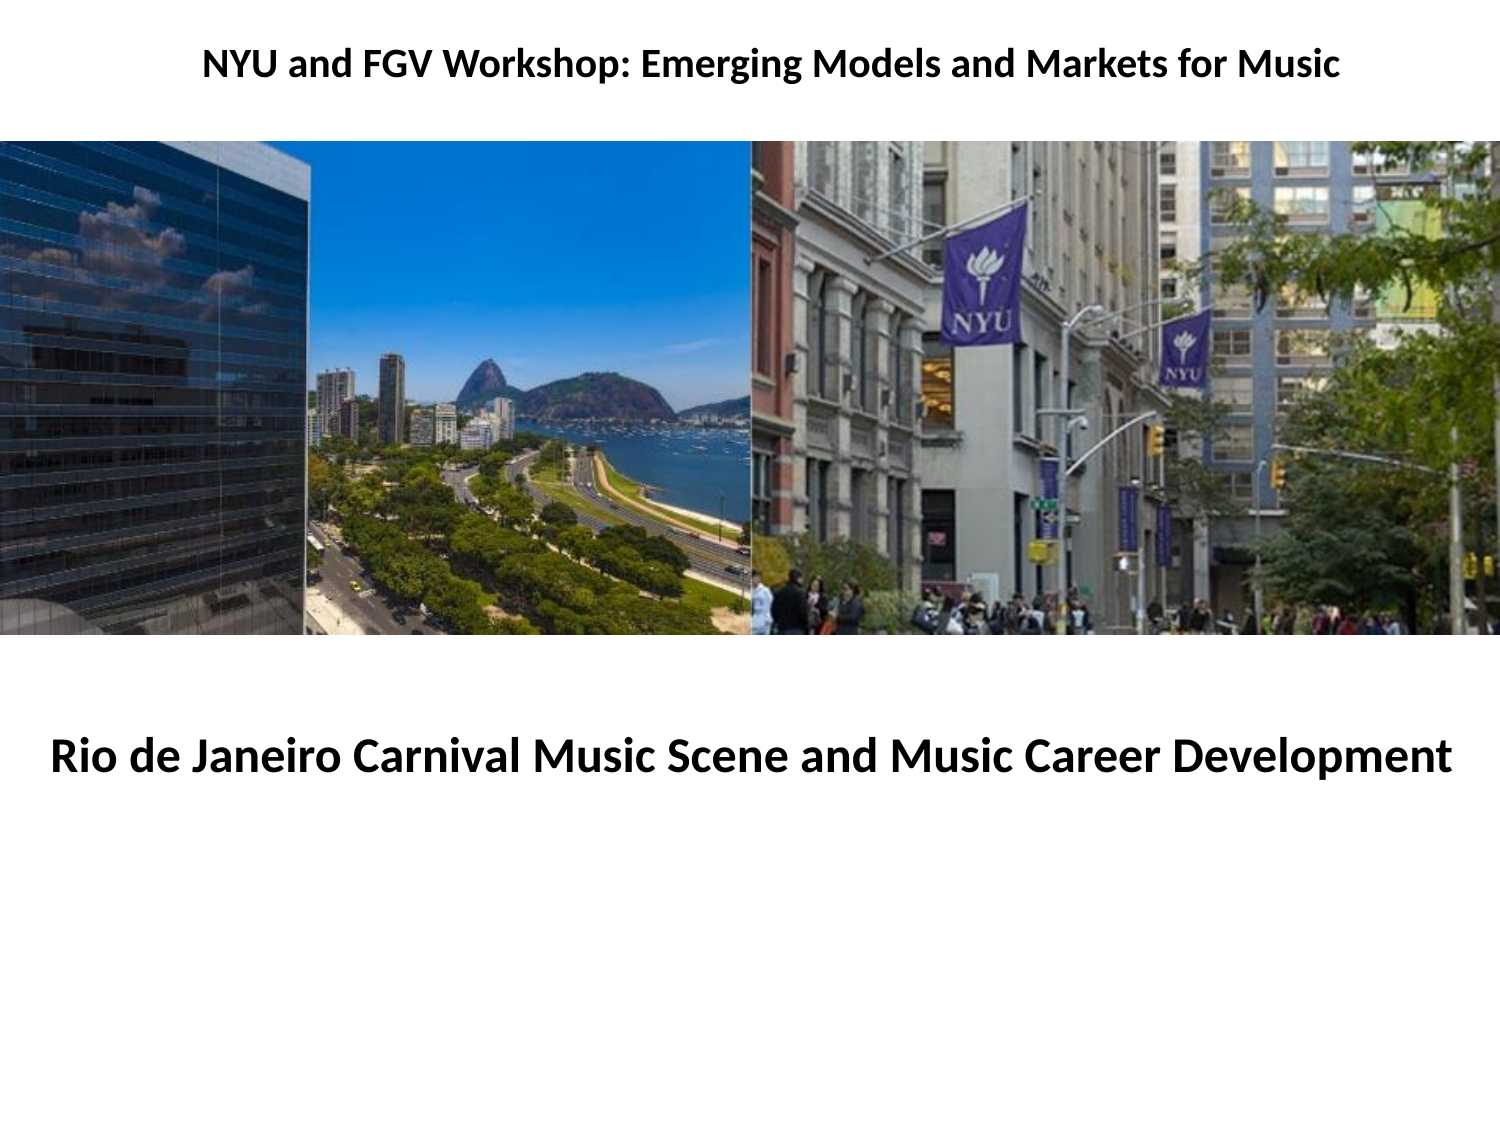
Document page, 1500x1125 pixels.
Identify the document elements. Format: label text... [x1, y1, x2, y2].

picture [0, 141, 1500, 635]
text_box NYU and FGV Workshop: Emerging Models and Markets for Music [187, 28, 1357, 93]
text_box Rio de Janeiro Carnival Music Scene and Music Career Development [35, 715, 1469, 791]
